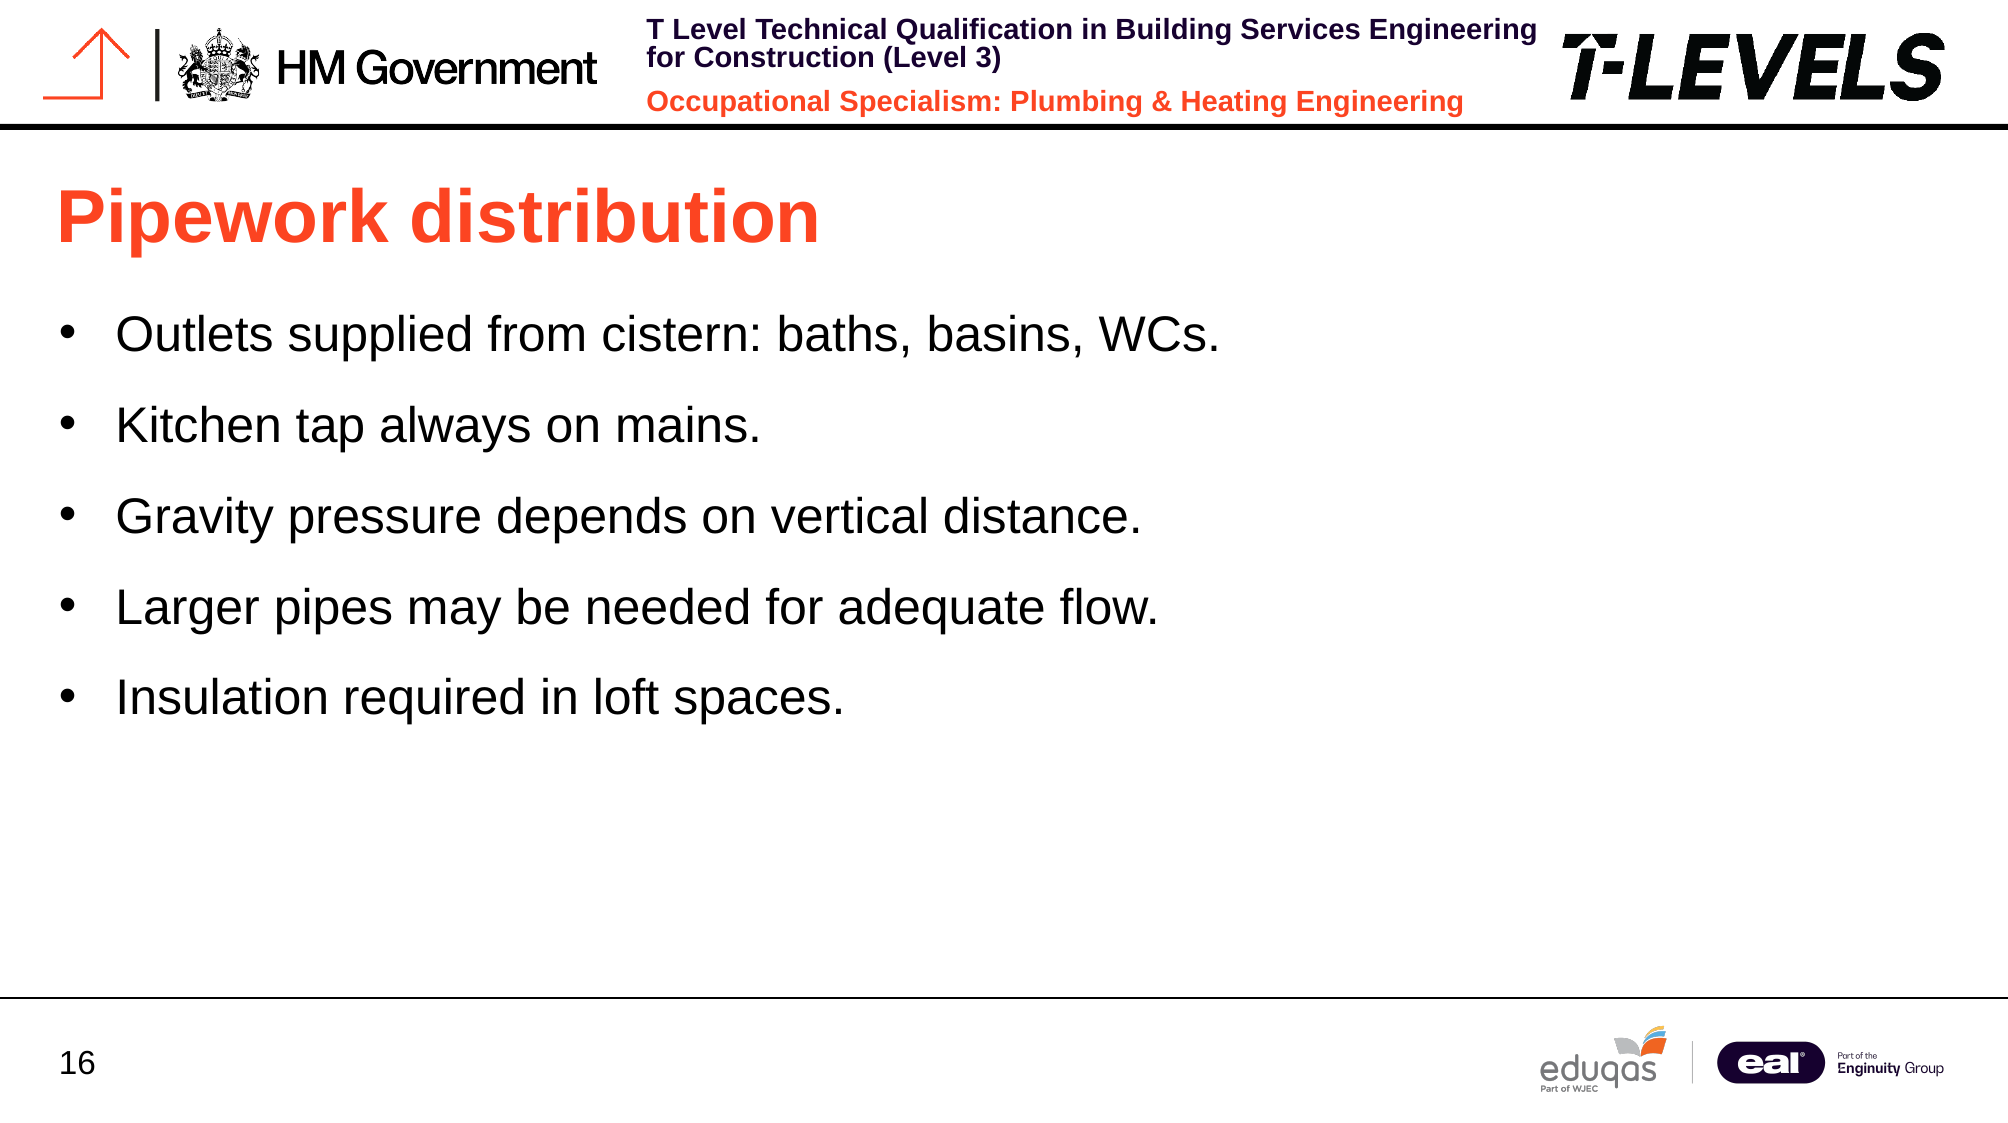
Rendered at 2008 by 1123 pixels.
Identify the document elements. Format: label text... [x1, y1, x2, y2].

title Pipework distribution [41, 111, 1949, 314]
picture [1543, 25, 1964, 108]
picture [38, 27, 136, 100]
picture [1535, 1021, 1949, 1097]
picture [155, 28, 597, 102]
list Outlets supplied from cistern: baths, basins, WCs. Kitchen tap always on mains. Gravity pressure depends on vertical distance. Larger pipes may be needed for adequate flow. Insulation required in loft spaces. [59, 295, 1949, 975]
